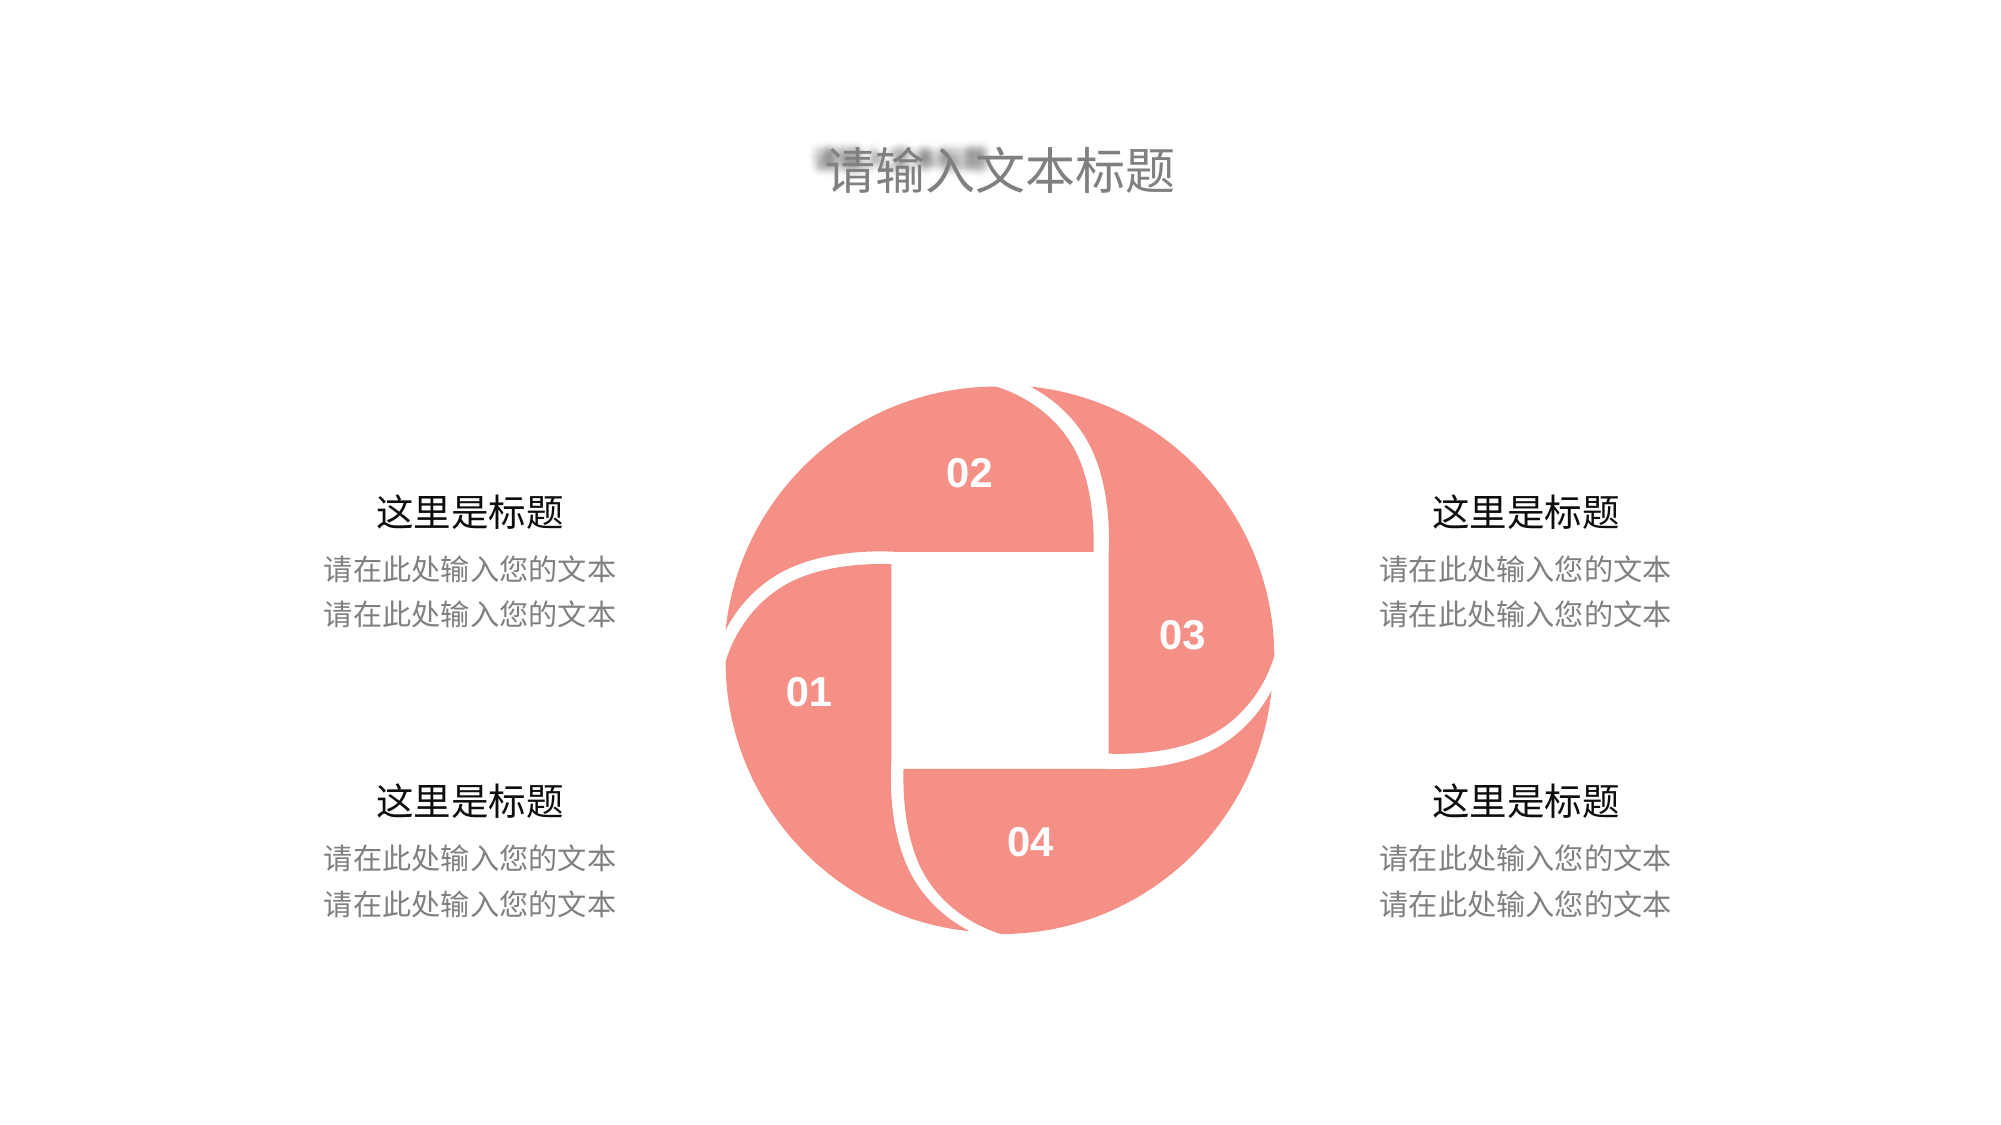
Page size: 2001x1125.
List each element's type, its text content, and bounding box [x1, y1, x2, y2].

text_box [1354, 479, 1697, 633]
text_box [299, 769, 641, 922]
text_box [725, 386, 1275, 935]
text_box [1354, 769, 1697, 922]
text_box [299, 479, 641, 633]
text_box 请输入文本标题 [803, 131, 1197, 207]
